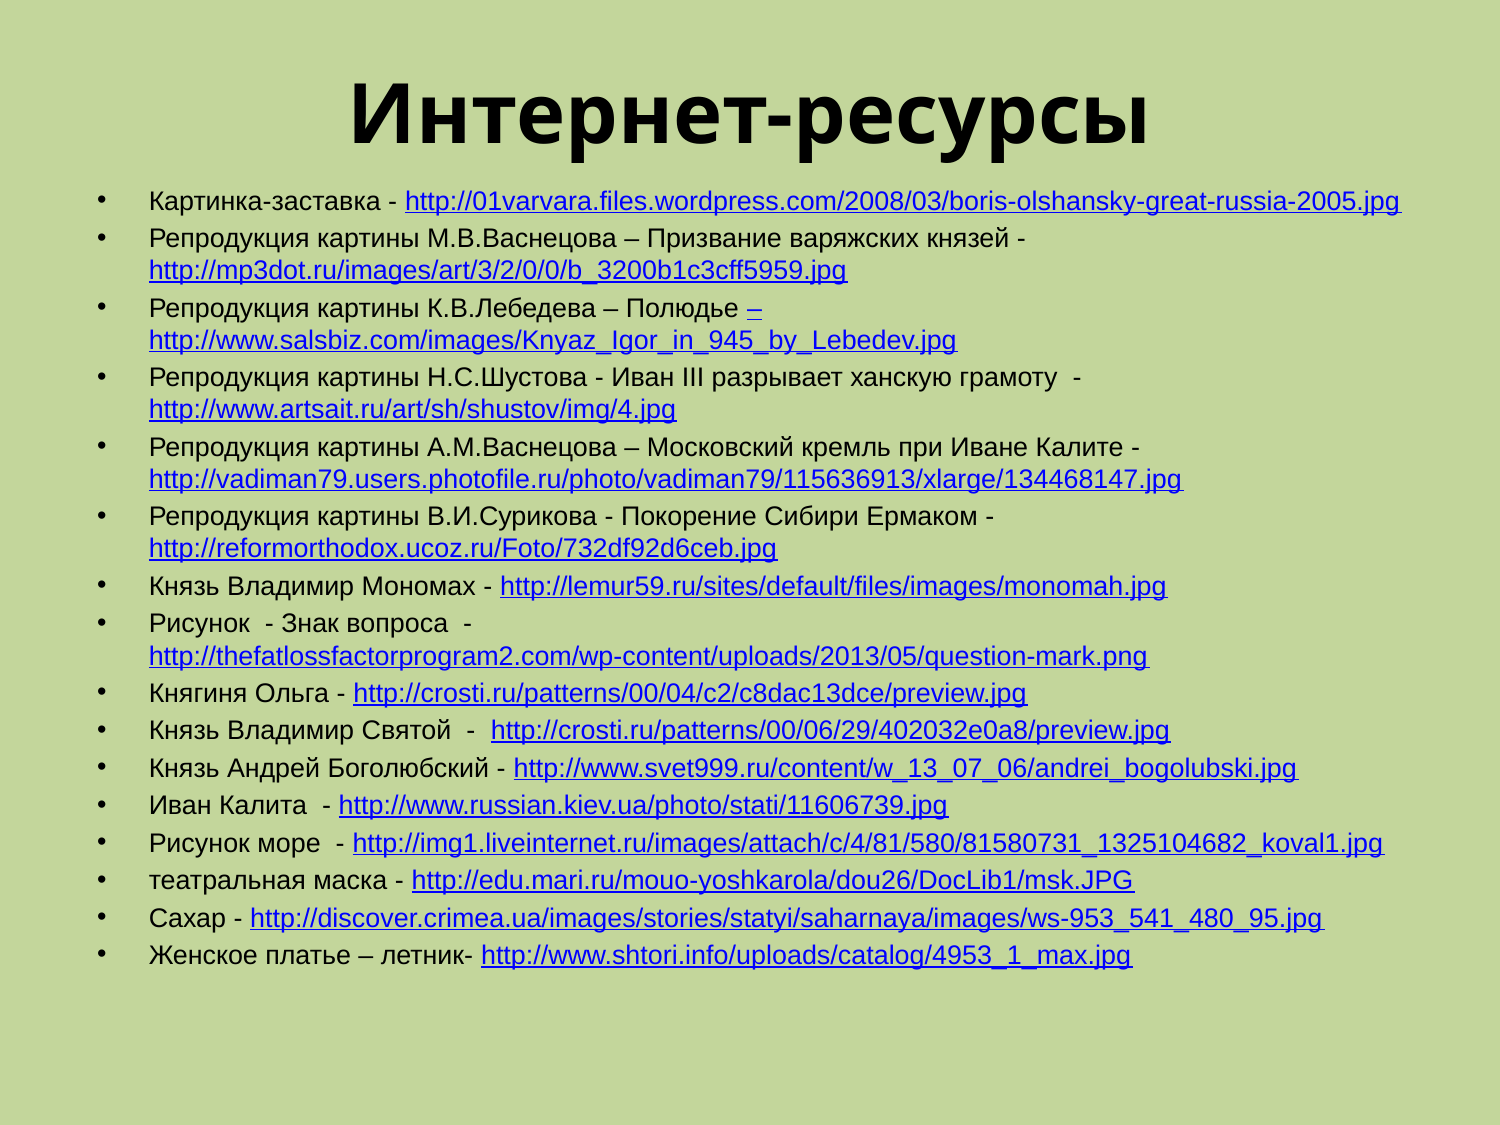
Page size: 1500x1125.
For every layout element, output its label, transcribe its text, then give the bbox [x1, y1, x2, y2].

list Картинка-заставка - http://01varvara.files.wordpress.com/2008/03/boris-olshansky-great-russia-2005.jpg Репродукция картины М.В.Васнецова – Призвание варяжских князей -http://mp3dot.ru/images/art/3/2/0/0/b_3200b1c3cff5959.jpg Репродукция картины К.В.Лебедева – Полюдье – http://www.salsbiz.com/images/Knyaz_Igor_in_945_by_Lebedev.jpg Репродукция картины Н.С.Шустова - Иван III разрывает ханскую грамоту - http://www.artsait.ru/art/sh/shustov/img/4.jpg Репродукция картины А.М.Васнецова – Московский кремль при Иване Калите - http://vadiman79.users.photofile.ru/photo/vadiman79/115636913/xlarge/134468147.jpg Репродукция картины В.И.Сурикова - Покорение Сибири Ермаком - http://reformorthodox.ucoz.ru/Foto/732df92d6ceb.jpg Князь Владимир Мономах - http://lemur59.ru/sites/default/files/images/monomah.jpg Рисунок - Знак вопроса - http://thefatlossfactorprogram2.com/wp-content/uploads/2013/05/question-mark.png Княгиня Ольга - http://crosti.ru/patterns/00/04/c2/c8dac13dce/preview.jpg Князь Владимир Святой - http://crosti.ru/patterns/00/06/29/402032e0a8/preview.jpg Князь Андрей Боголюбский - http://www.svet999.ru/content/w_13_07_06/andrei_bogolubski.jpg Иван Калита - http://www.russian.kiev.ua/photo/stati/11606739.jpg Рисунок море - http://img1.liveinternet.ru/images/attach/c/4/81/580/81580731_1325104682_koval1.jpg театральная маска - http://edu.mari.ru/mouo-yoshkarola/dou26/DocLib1/msk.JPG Сахар - http://discover.crimea.ua/images/stories/statyi/saharnaya/images/ws-953_541_480_95.jpg Женское платье – летник- http://www.shtori.info/uploads/catalog/4953_1_max.jpg [82, 175, 1432, 1055]
title Интернет-ресурсы [75, 45, 1425, 176]
